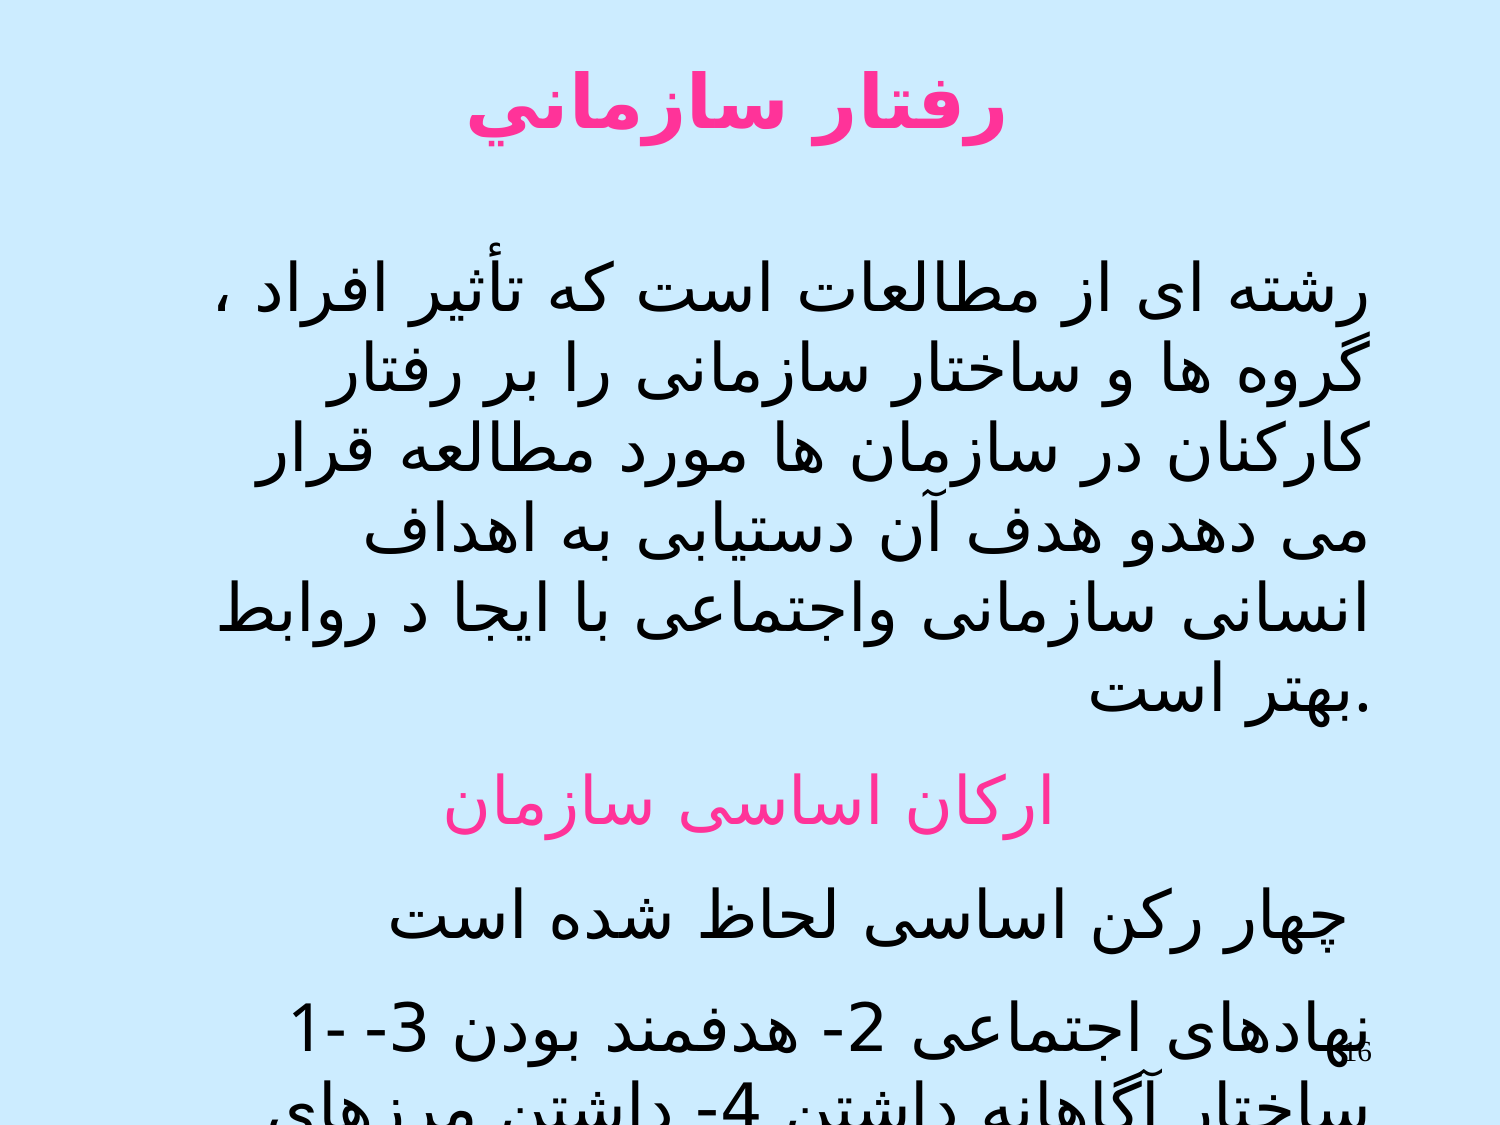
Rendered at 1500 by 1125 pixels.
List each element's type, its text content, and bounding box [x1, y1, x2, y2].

slide_number 16 [1074, 1076, 1388, 1101]
title رفتار سازماني [112, 0, 1388, 237]
list رشته ای از مطالعات است که تأثیر افراد ، گروه ها و ساختار سازمانی را بر رفتار کارکنان در سازمان ها مورد مطالعه قرار می دهدو هدف آن دستیابی به اهداف انسانی سازمانی واجتماعی با ایجا د روابط بهتر است. ارکان اساسی سازمان چهار رکن اساسی لحاظ شده است 1- نهادهای اجتماعی 2- هدفمند بودن 3- ساختار آگاهانه داشتن 4- داشتن مرزهای مشخص [112, 237, 1388, 1076]
